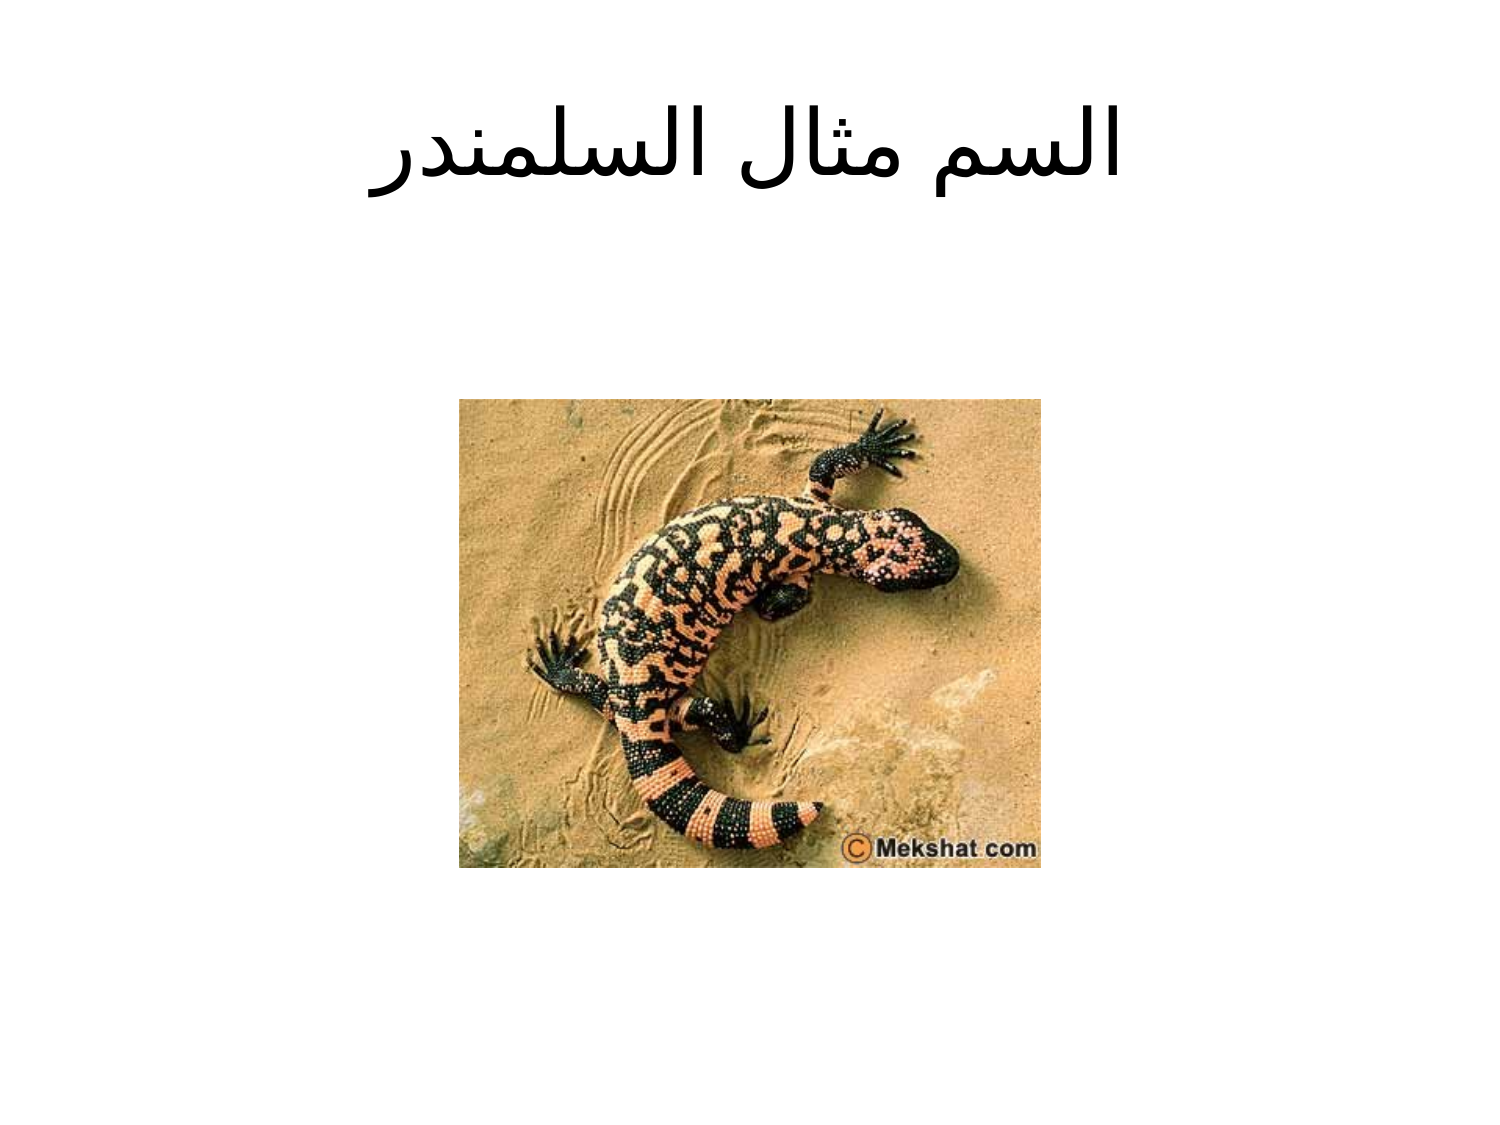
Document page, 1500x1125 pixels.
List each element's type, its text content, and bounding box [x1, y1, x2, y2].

title السم مثال السلمندر [75, 45, 1425, 233]
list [459, 399, 1041, 869]
